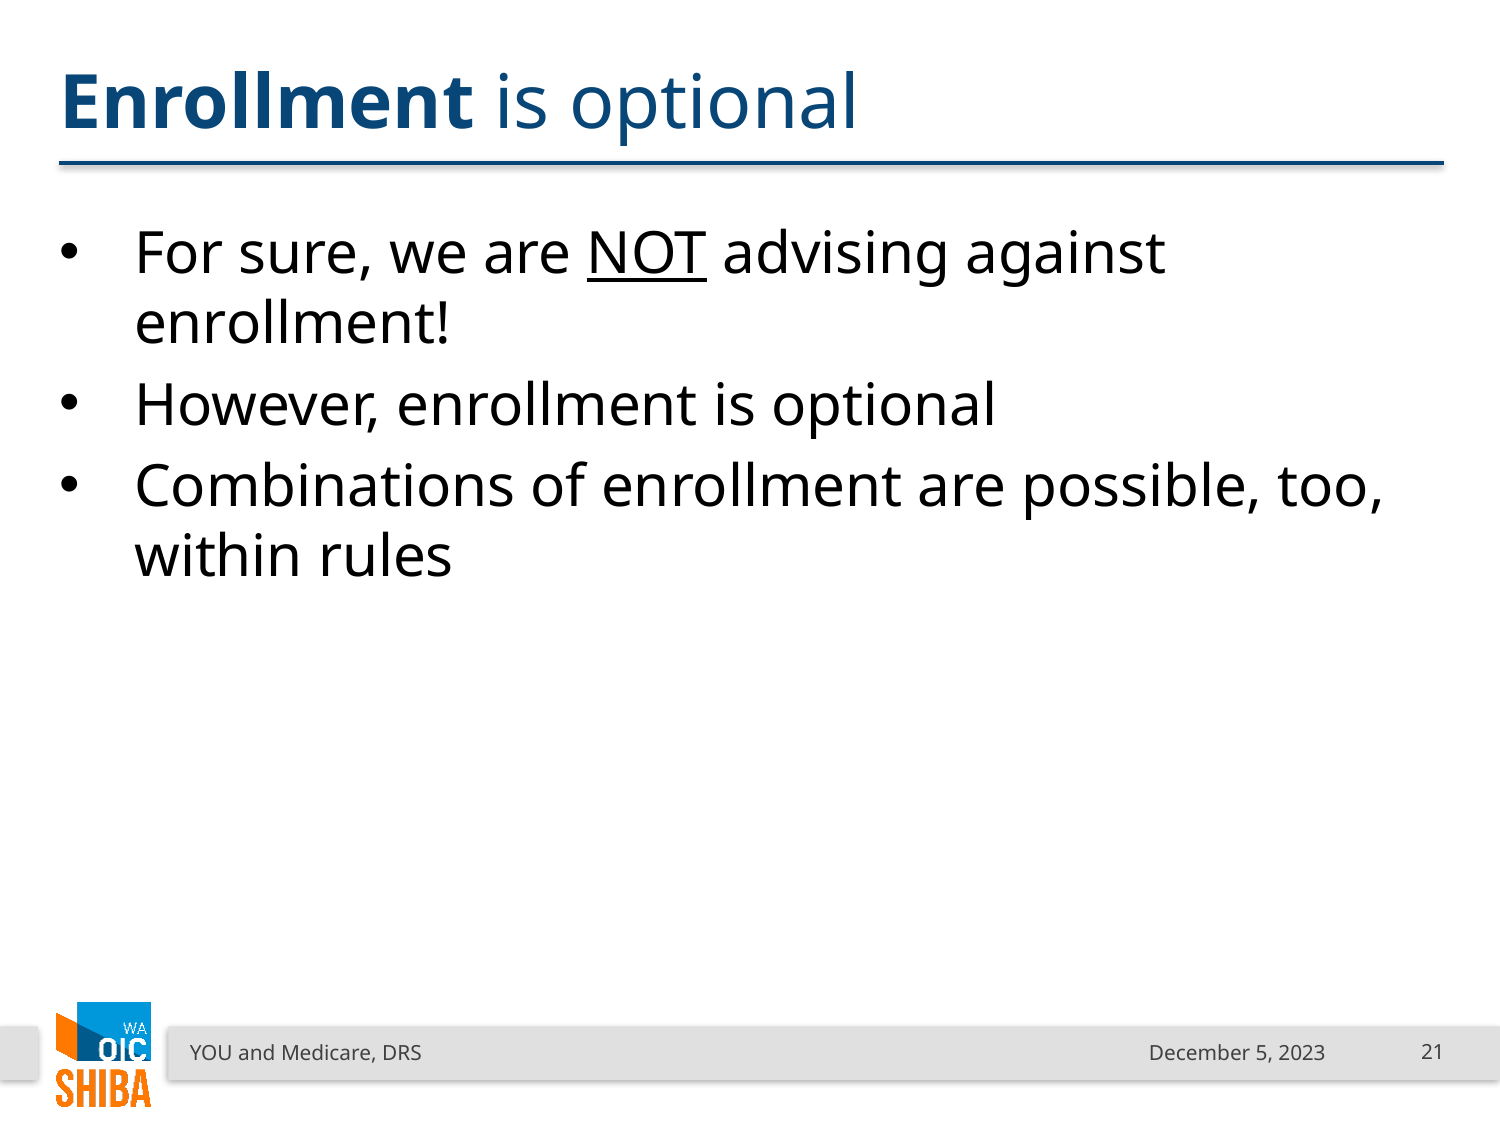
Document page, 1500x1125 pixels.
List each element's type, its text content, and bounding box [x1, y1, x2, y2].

slide_number 21 [1339, 1035, 1445, 1069]
title Enrollment is optional [59, 53, 1445, 164]
list For sure, we are NOT advising against enrollment! However, enrollment is optional Combinations of enrollment are possible, too, within rules [59, 215, 1445, 958]
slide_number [975, 1035, 1326, 1069]
footer YOU and Medicare, DRS [190, 1035, 785, 1069]
picture [56, 1002, 151, 1107]
